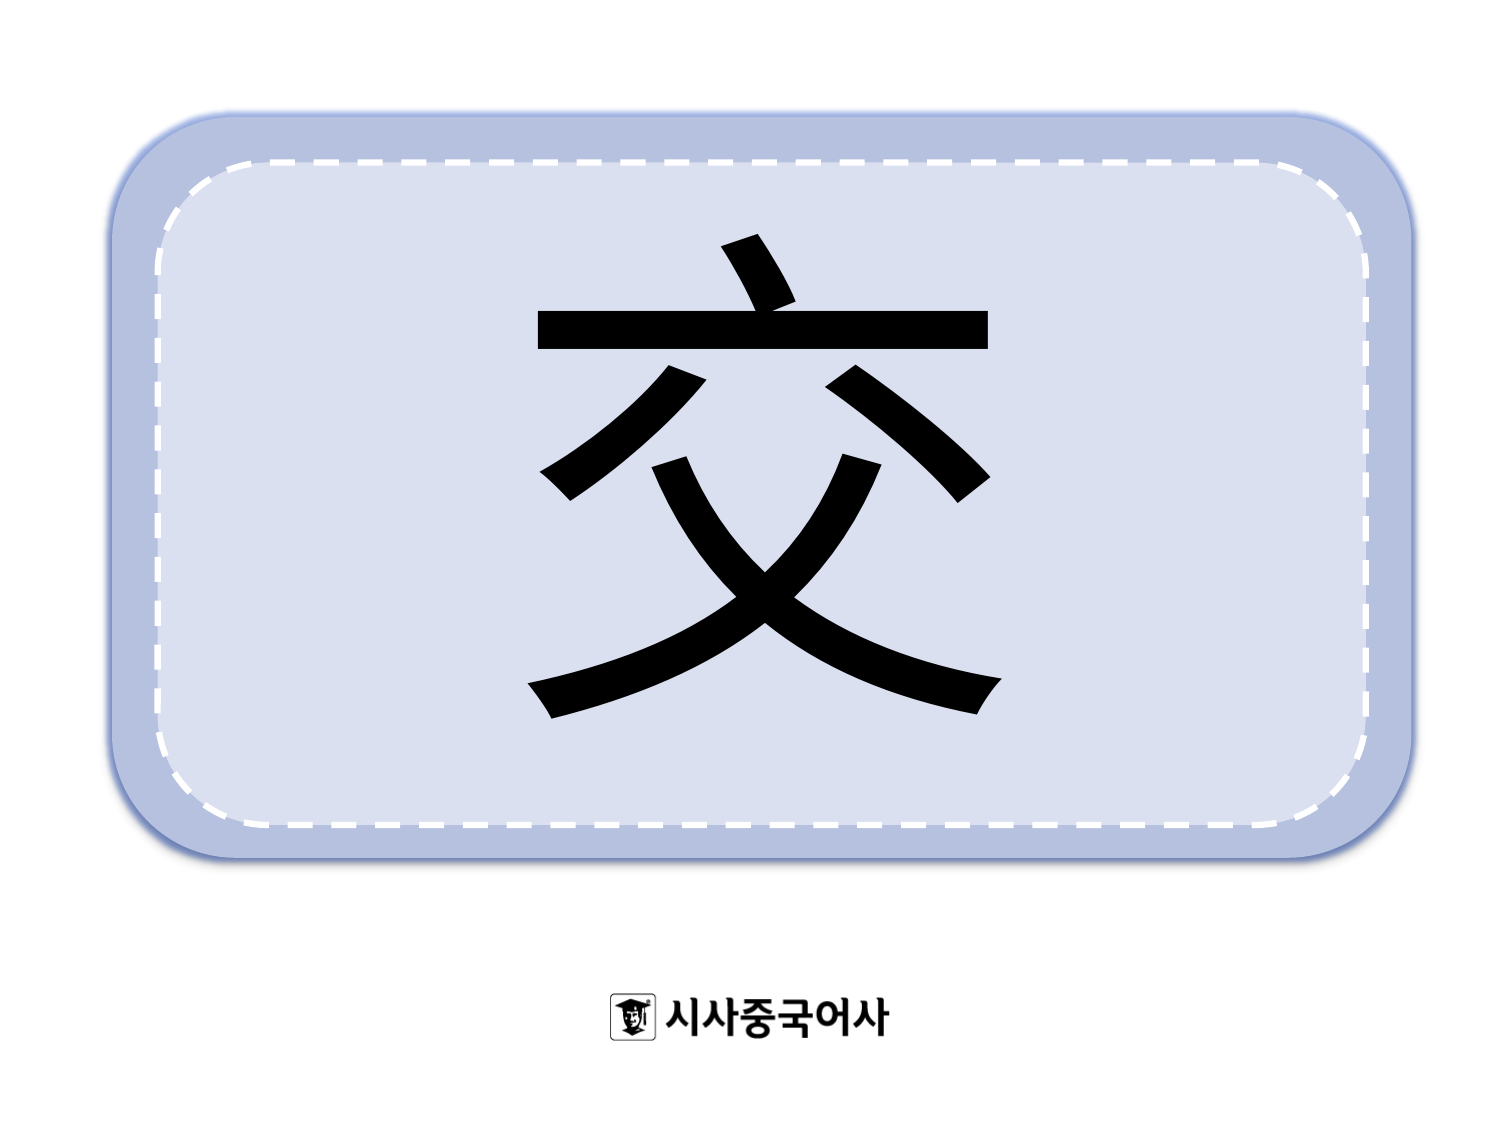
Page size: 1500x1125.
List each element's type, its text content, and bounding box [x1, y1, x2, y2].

picture [602, 987, 898, 1047]
text_box 交 [159, 137, 1368, 800]
